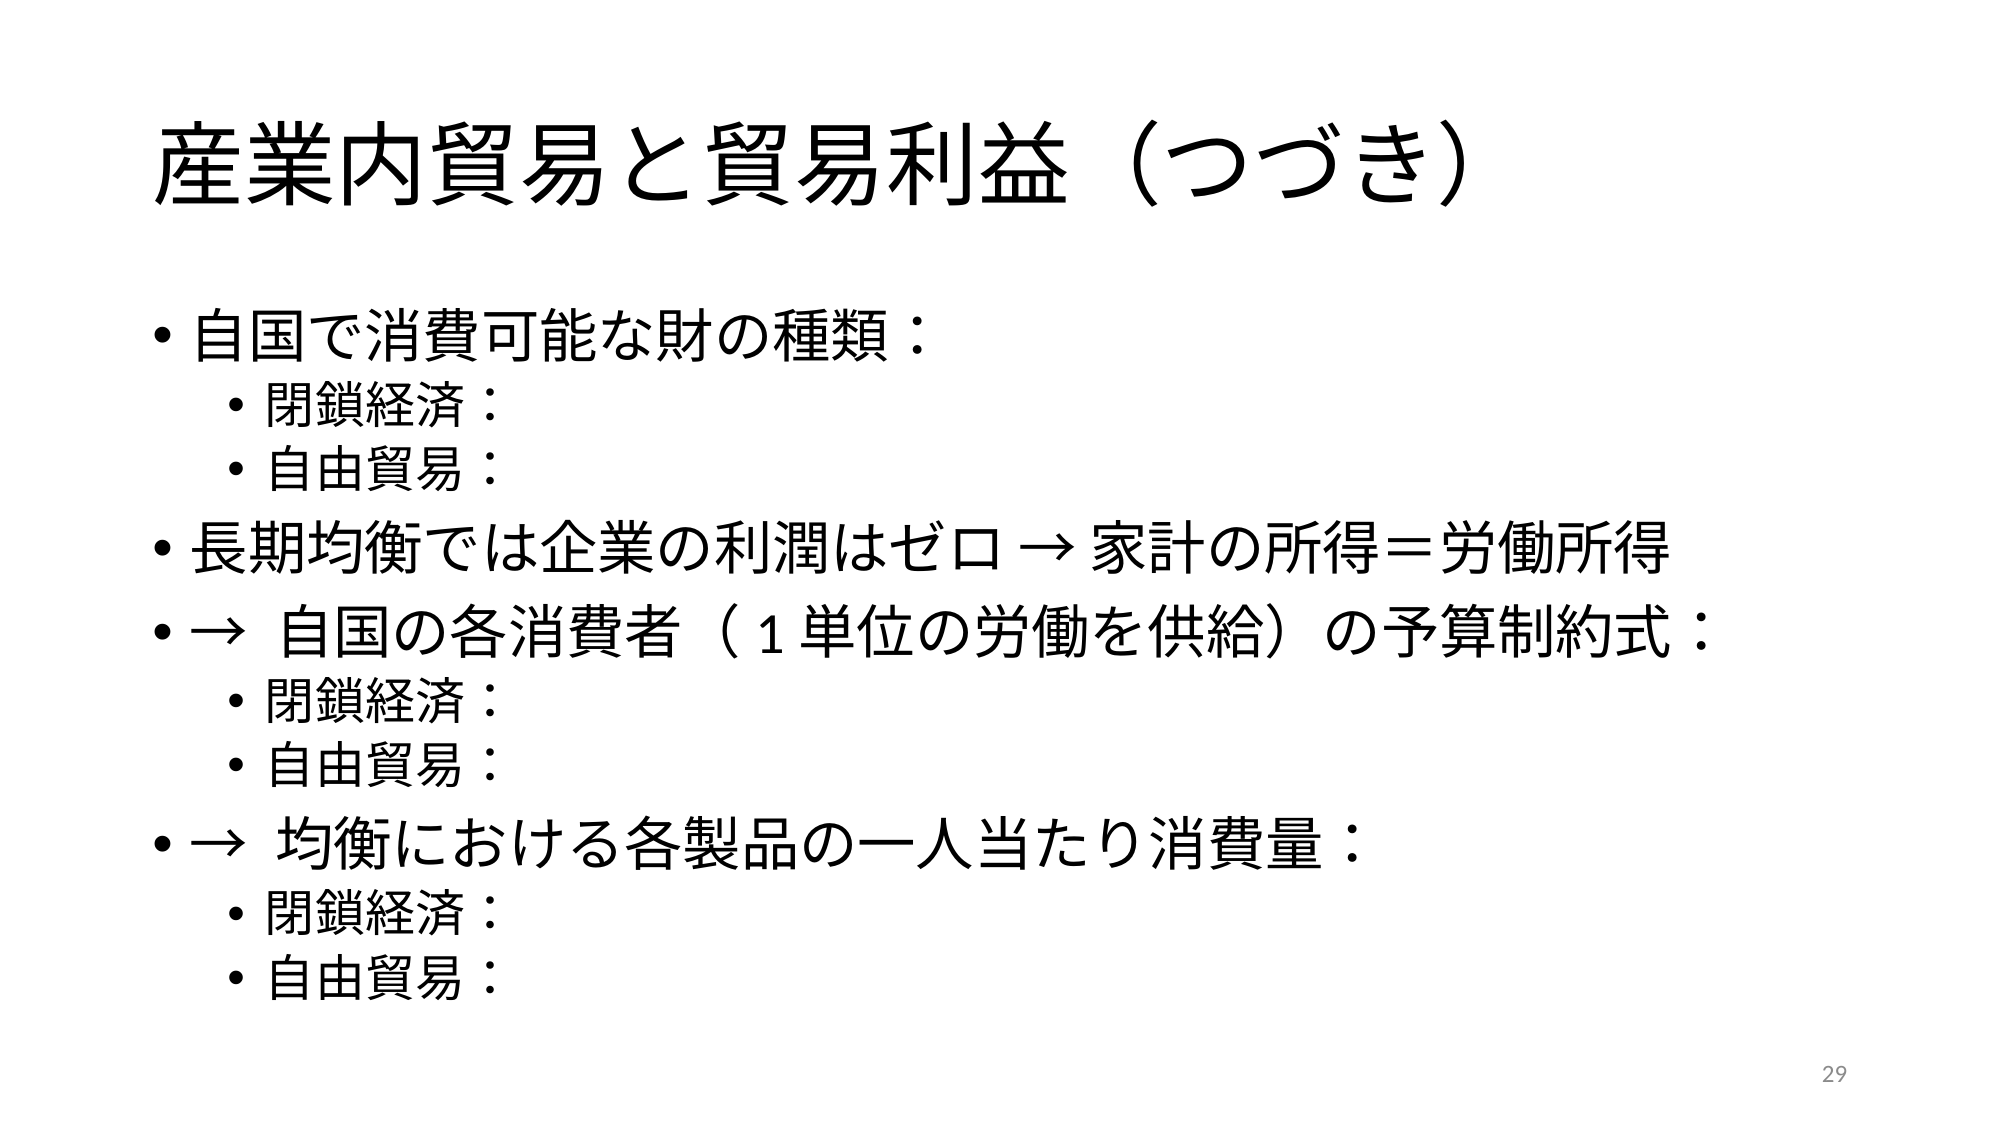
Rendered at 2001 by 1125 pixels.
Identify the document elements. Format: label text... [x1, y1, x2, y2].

title 産業内貿易と貿易利益（つづき） [137, 59, 1863, 278]
slide_number 29 [1412, 1042, 1863, 1103]
